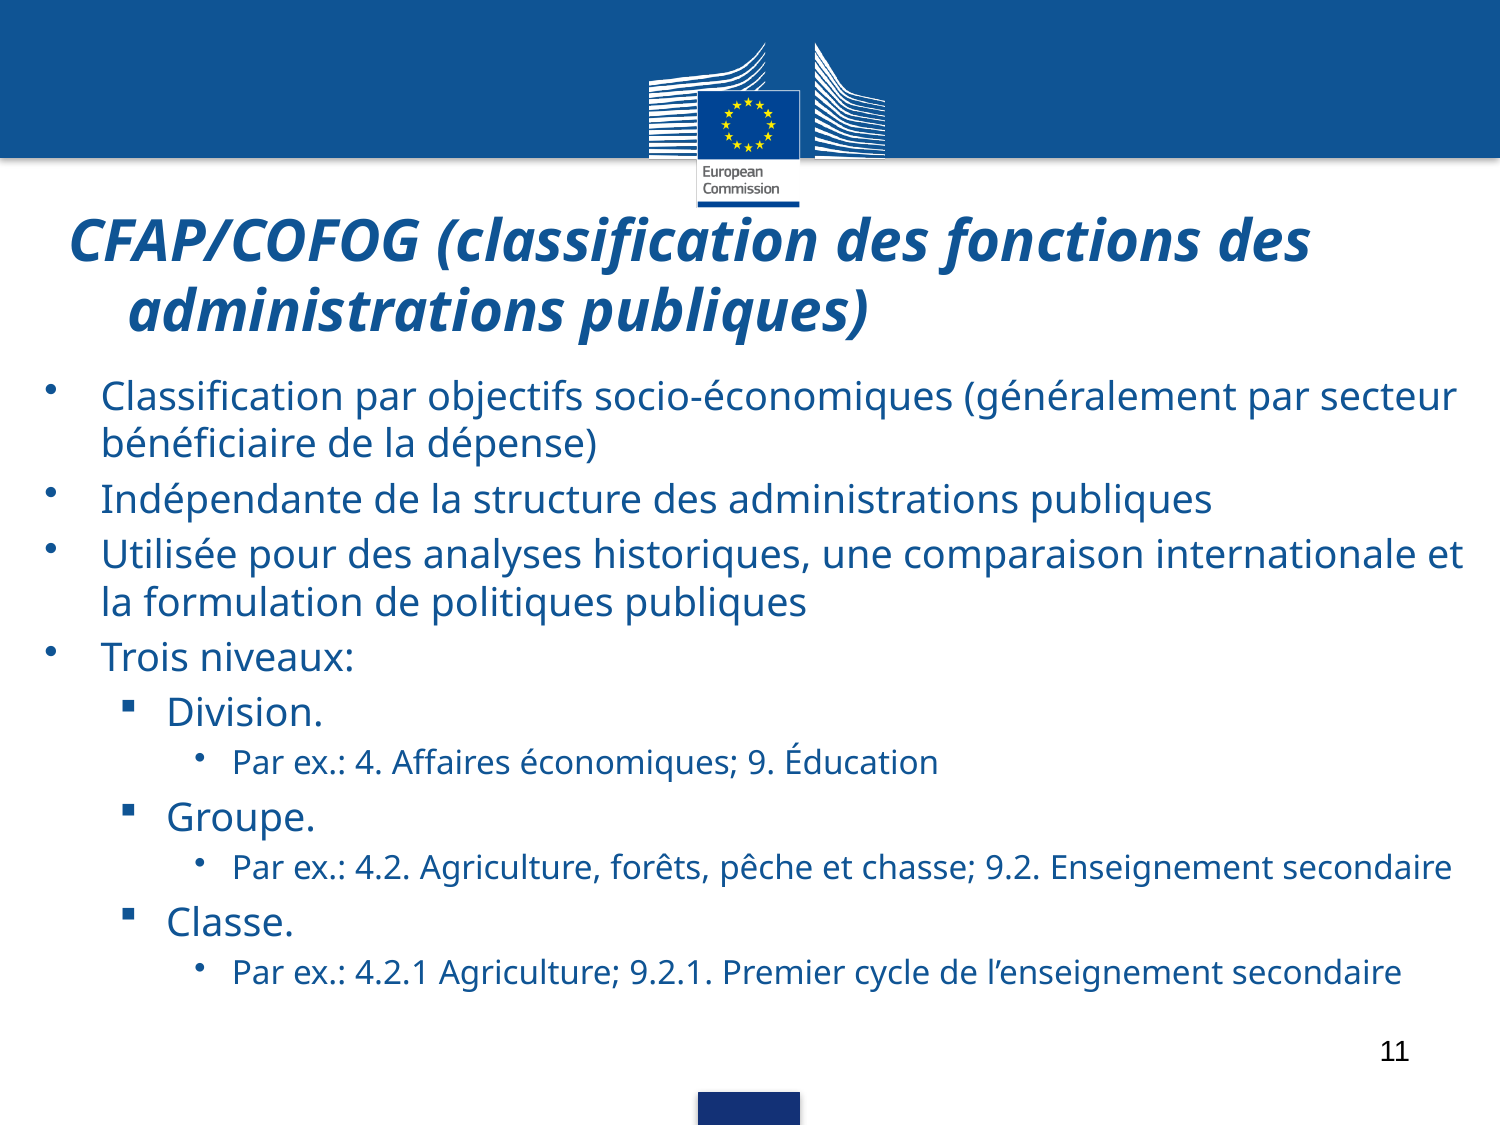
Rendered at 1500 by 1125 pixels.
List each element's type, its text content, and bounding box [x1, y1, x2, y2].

slide_number 11 [1074, 1033, 1426, 1103]
title CFAP/COFOG (classification des fonctions des administrations publiques) [52, 196, 1466, 351]
picture [649, 42, 885, 196]
list Classification par objectifs socio-économiques (généralement par secteur bénéficiaire de la dépense) Indépendante de la structure des administrations publiques Utilisée pour des analyses historiques, une comparaison internationale et la formulation de politiques publiques Trois niveaux: Division. Par ex.: 4. Affaires économiques; 9. Éducation Groupe. Par ex.: 4.2. Agriculture, forêts, pêche et chasse; 9.2. Enseignement secondaire Classe. Par ex.: 4.2.1 Agriculture; 9.2.1. Premier cycle de l’enseignement secondaire [29, 363, 1500, 1033]
